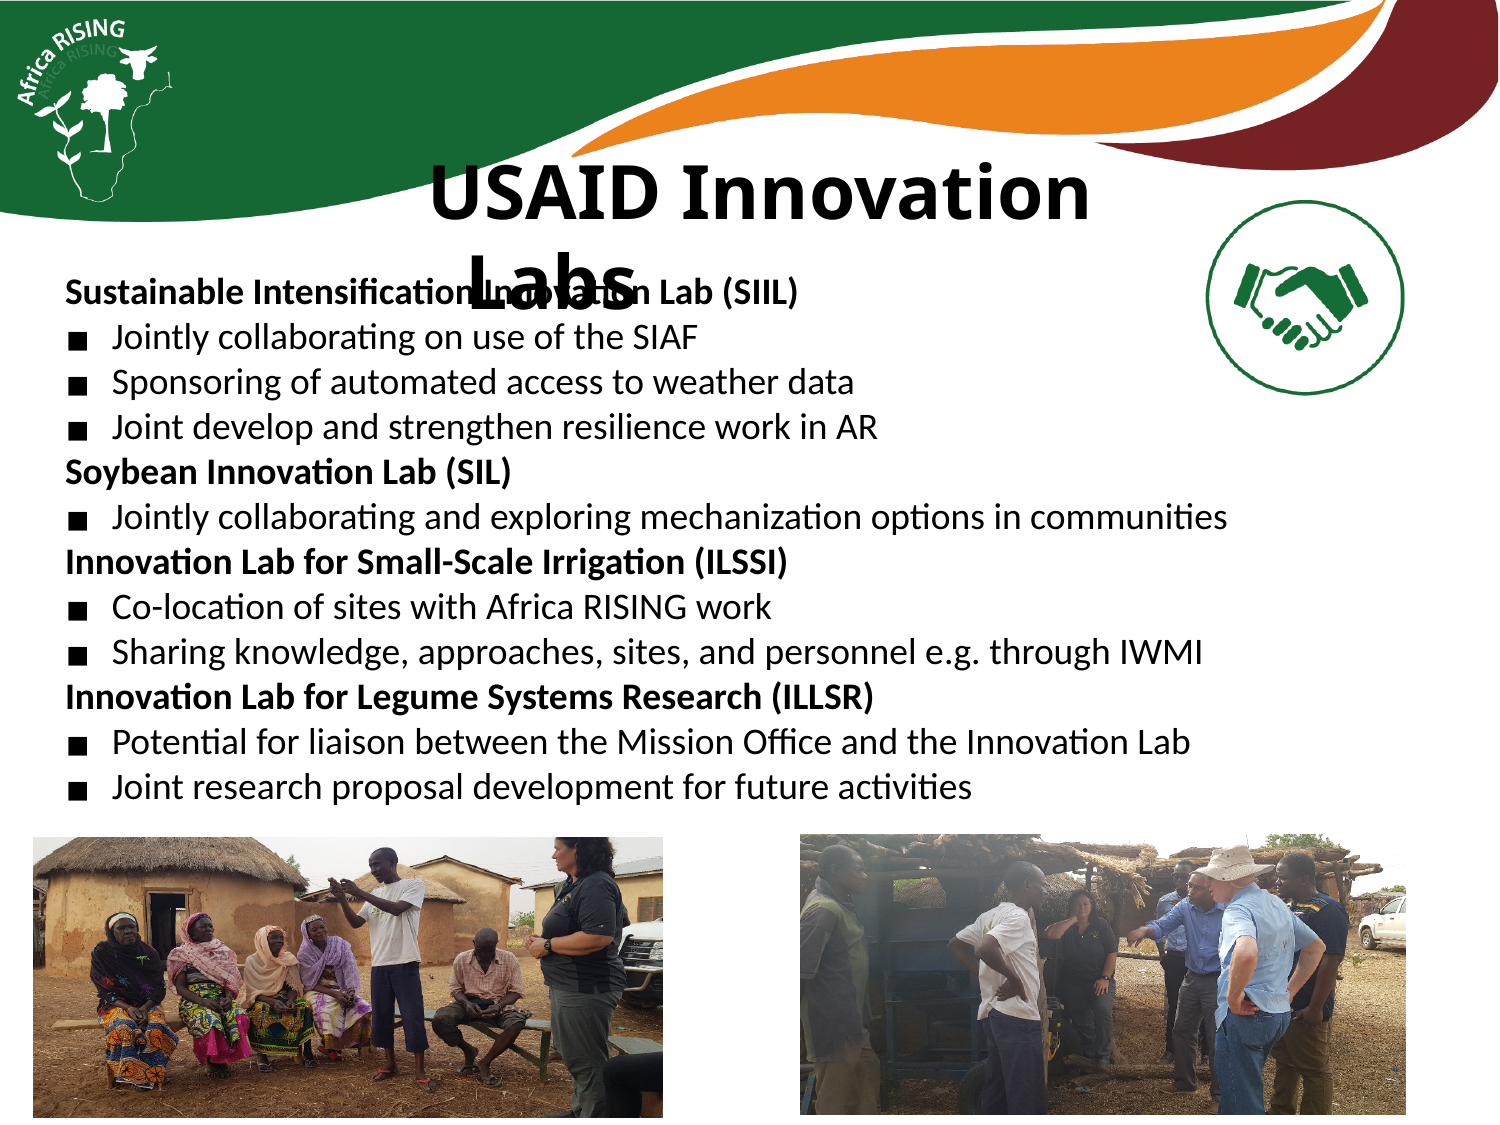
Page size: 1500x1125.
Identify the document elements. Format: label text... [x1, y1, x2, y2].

text_box Sustainable Intensification Innovation Lab (SIIL) Jointly collaborating on use of the SIAF Sponsoring of automated access to weather data Joint develop and strengthen resilience work in AR Soybean Innovation Lab (SIL) Jointly collaborating and exploring mechanization options in communities Innovation Lab for Small-Scale Irrigation (ILSSI) Co-location of sites with Africa RISING work Sharing knowledge, approaches, sites, and personnel e.g. through IWMI Innovation Lab for Legume Systems Research (ILLSR) Potential for liaison between the Mission Office and the Innovation Lab Joint research proposal development for future activities [50, 259, 1275, 866]
list USAID Innovation Labs [375, 137, 1250, 259]
picture [33, 837, 663, 1119]
picture [0, 0, 1499, 402]
picture [799, 833, 1406, 1115]
